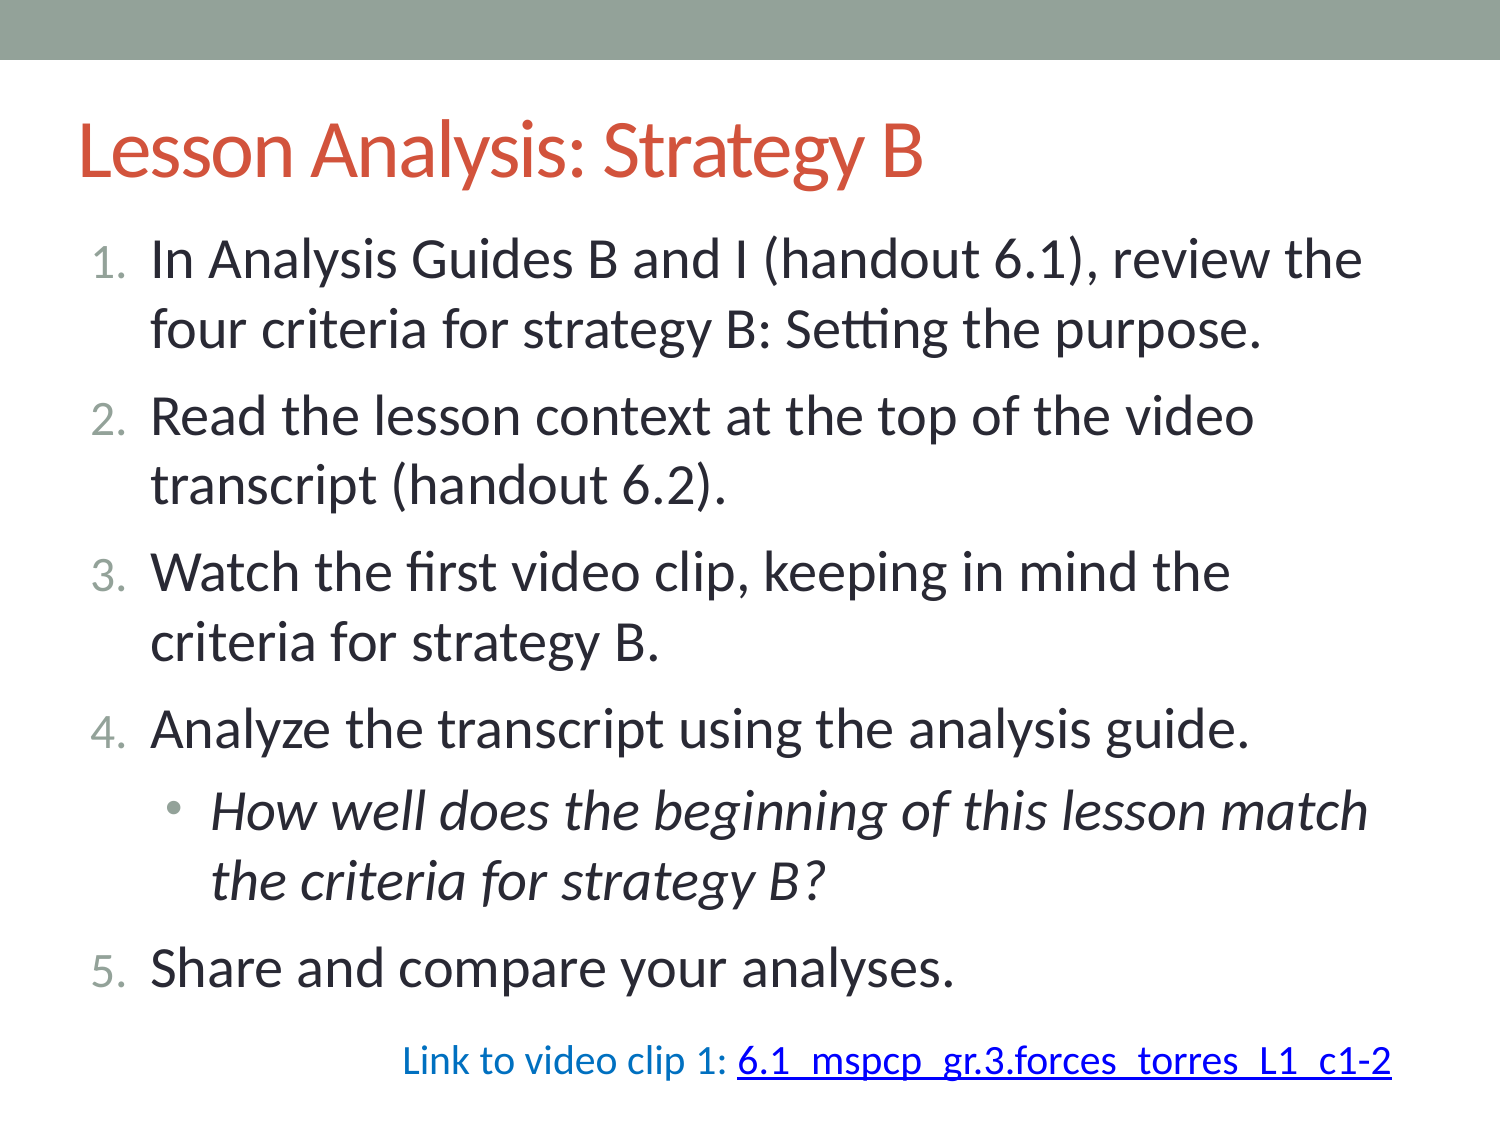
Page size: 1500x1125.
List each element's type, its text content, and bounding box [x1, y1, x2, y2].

title Lesson Analysis: Strategy B [62, 62, 1425, 225]
text_box Link to video clip 1: 6.1_mspcp_gr.3.forces_torres_L1_c1-2 [387, 1025, 1500, 1090]
list In Analysis Guides B and I (handout 6.1), review the four criteria for strategy B: Setting the purpose. Read the lesson context at the top of the video transcript (handout 6.2). Watch the first video clip, keeping in mind the criteria for strategy B. Analyze the transcript using the analysis guide. How well does the beginning of this lesson match the criteria for strategy B? Share and compare your analyses. [75, 212, 1388, 1075]
